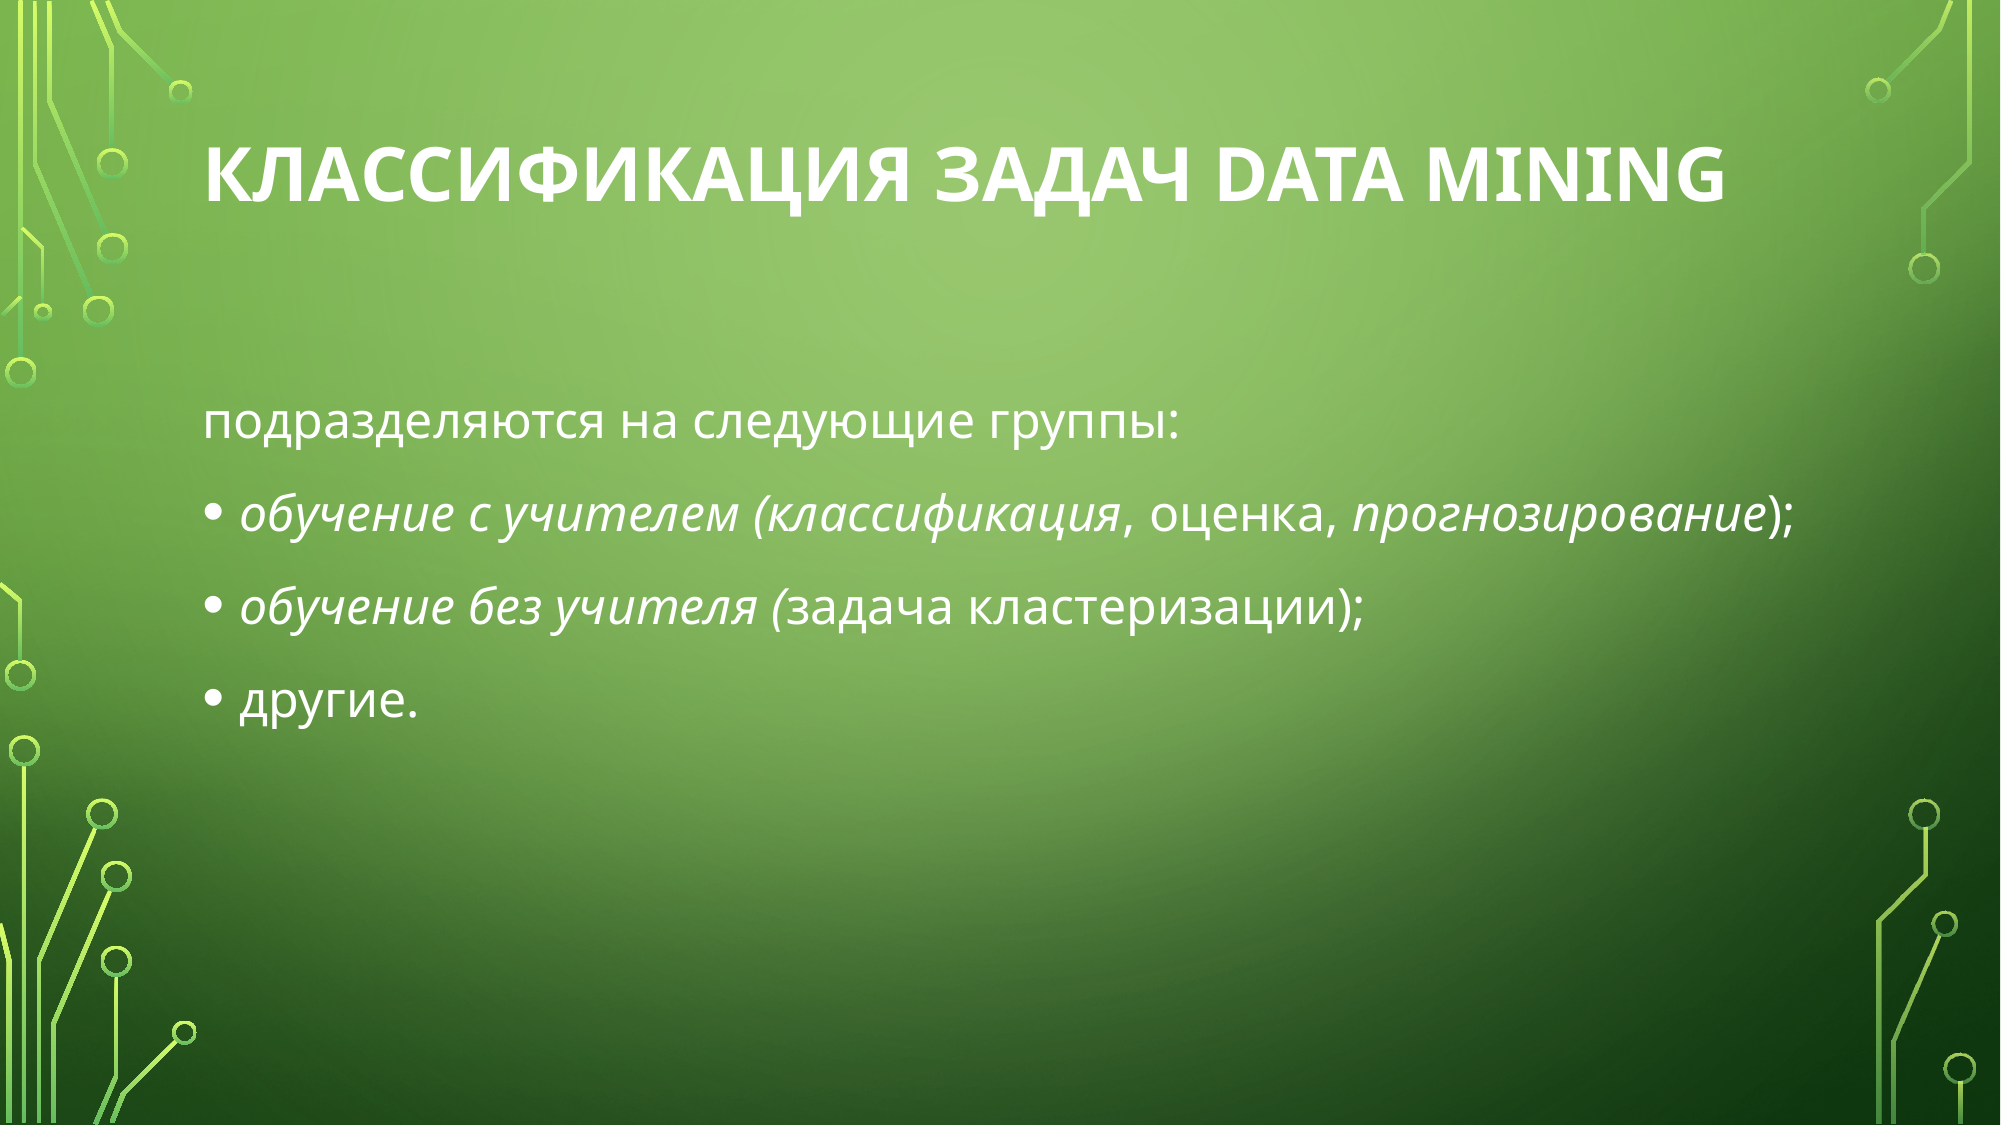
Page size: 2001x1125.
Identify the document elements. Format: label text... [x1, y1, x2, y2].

list подразделяются на следующие группы: обучение с учителем (классификация, оценка, прогнозирование); обучение без учителя (задача кластеризации); другие. [187, 369, 1813, 950]
title Классификация задач Data Mining [187, 101, 1813, 344]
